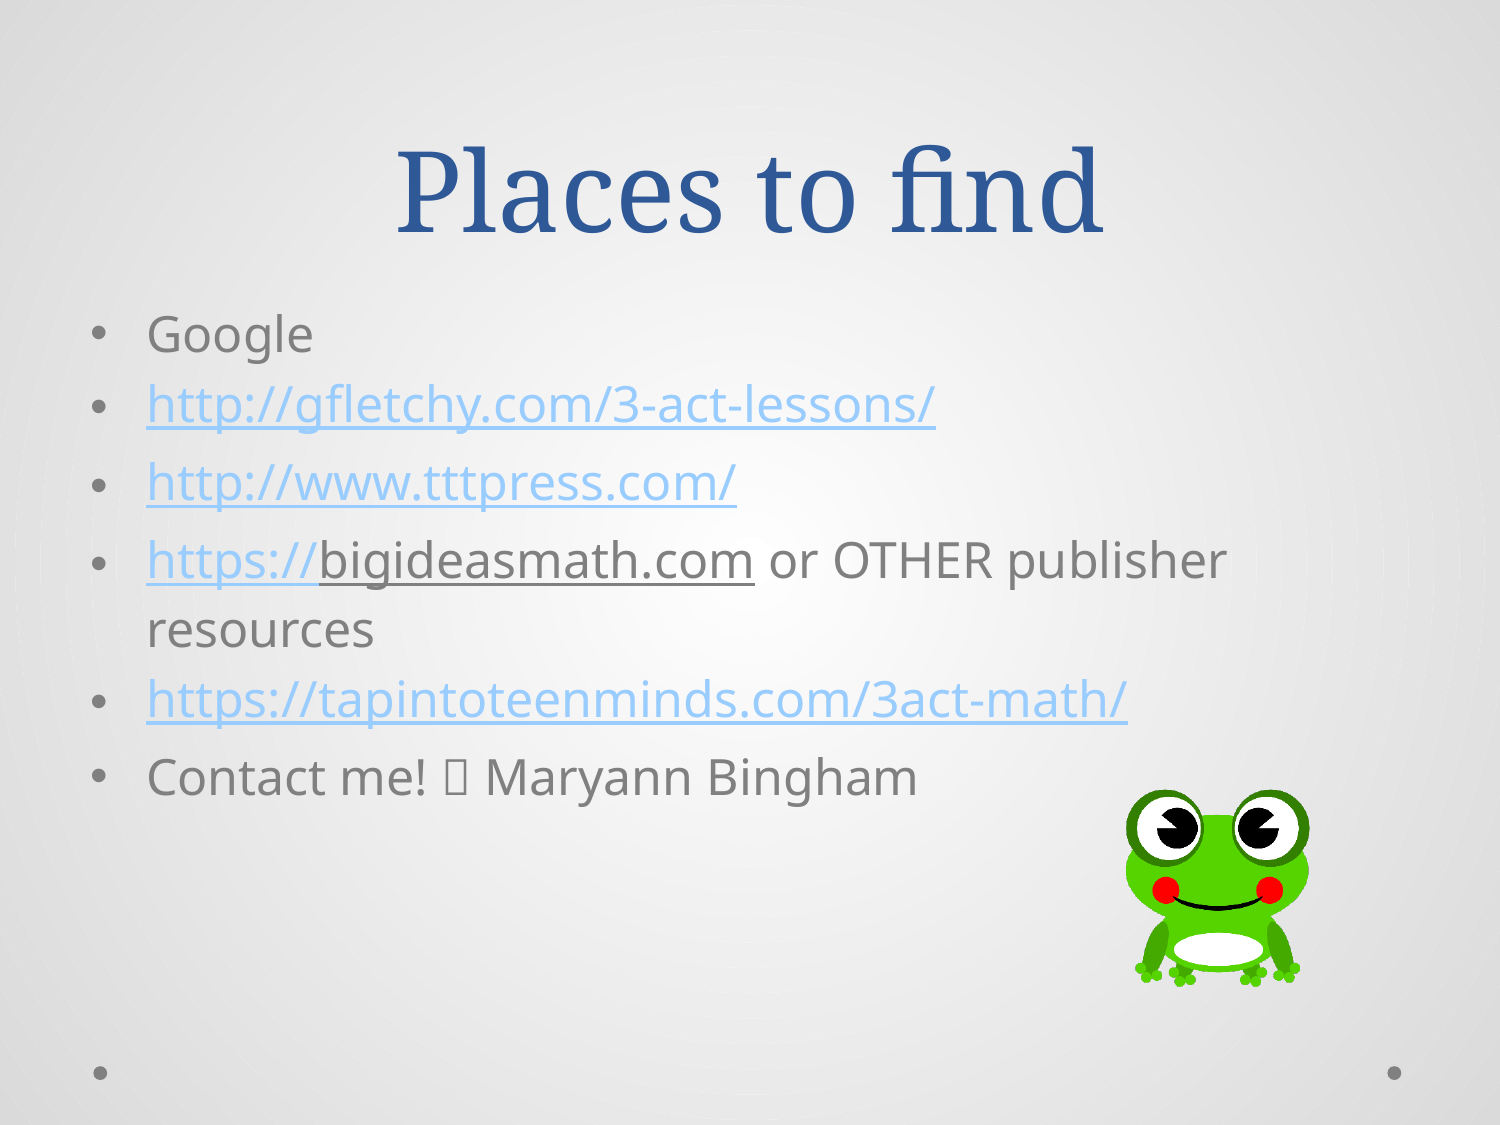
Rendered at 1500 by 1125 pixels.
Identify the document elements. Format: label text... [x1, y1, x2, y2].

list Google http://gfletchy.com/3-act-lessons/ http://www.tttpress.com/ https://bigideasmath.com or OTHER publisher resources https://tapintoteenminds.com/3act-math/ Contact me!  Maryann Bingham [75, 295, 1425, 1038]
picture [1062, 682, 1373, 1123]
title Places to find [75, 0, 1425, 263]
